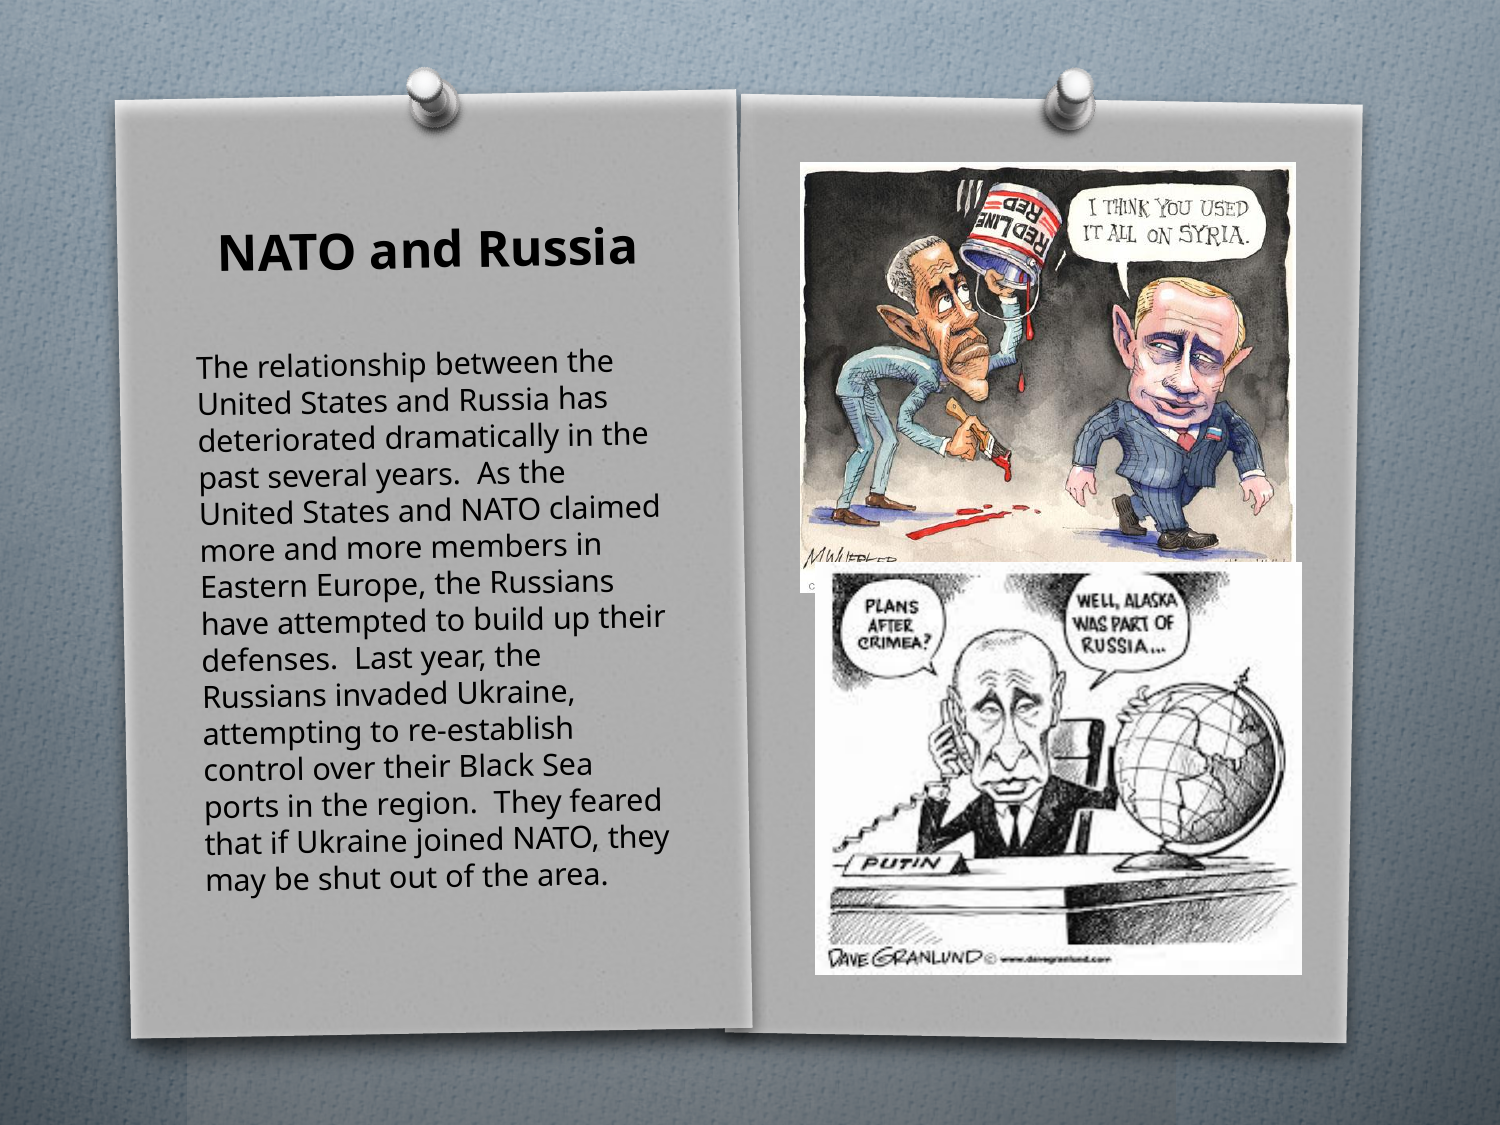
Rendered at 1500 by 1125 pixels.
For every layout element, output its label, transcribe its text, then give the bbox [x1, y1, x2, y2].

picture [1016, 41, 1138, 162]
list The relationship between the United States and Russia has deteriorated dramatically in the past several years. As the United States and NATO claimed more and more members in Eastern Europe, the Russians have attempted to build up their defenses. Last year, the Russians invaded Ukraine, attempting to re-establish control over their Black Sea ports in the region. They feared that if Ukraine joined NATO, they may be shut out of the area. [180, 332, 692, 944]
title NATO and Russia [174, 162, 680, 290]
picture [375, 33, 497, 157]
picture [815, 562, 1303, 976]
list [799, 162, 1296, 594]
